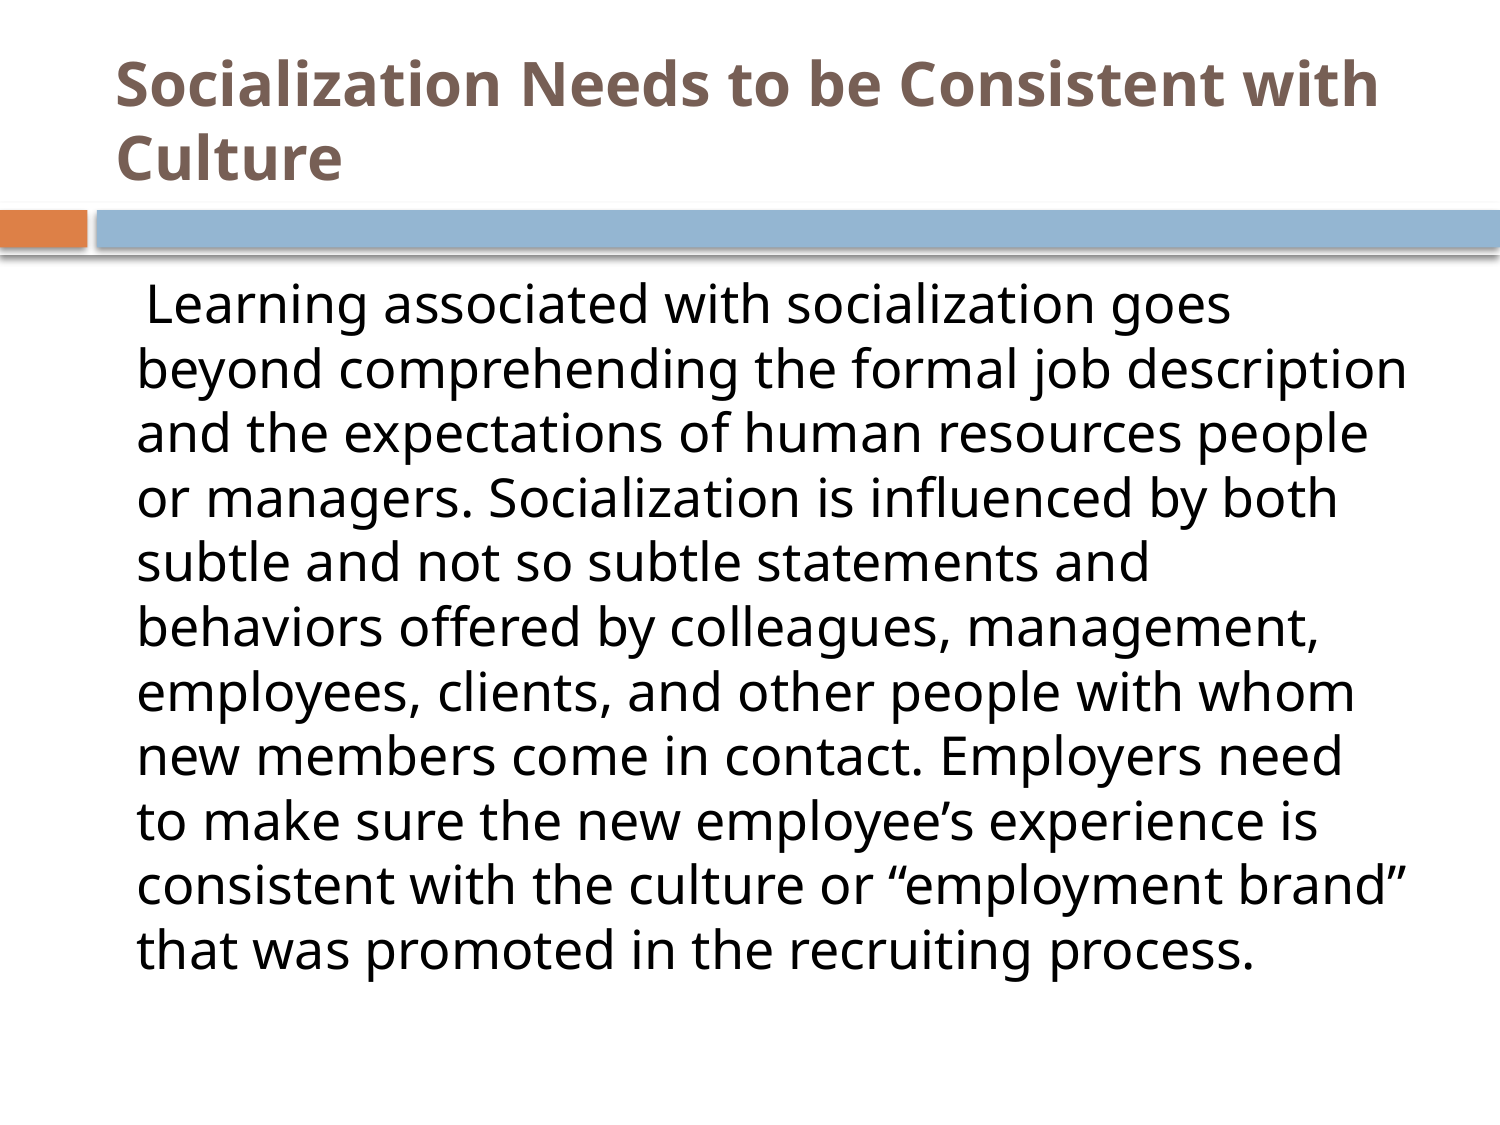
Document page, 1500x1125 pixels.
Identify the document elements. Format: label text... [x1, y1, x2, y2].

list Learning associated with socialization goes beyond comprehending the formal job description and the expectations of human resources people or managers. Socialization is influenced by both subtle and not so subtle statements and behaviors offered by colleagues, management, employees, clients, and other people with whom new members come in contact. Employers need to make sure the new employee’s experience is consistent with the culture or “employment brand” that was promoted in the recruiting process. [75, 262, 1425, 1038]
title Socialization Needs to be Consistent with Culture [100, 37, 1438, 200]
